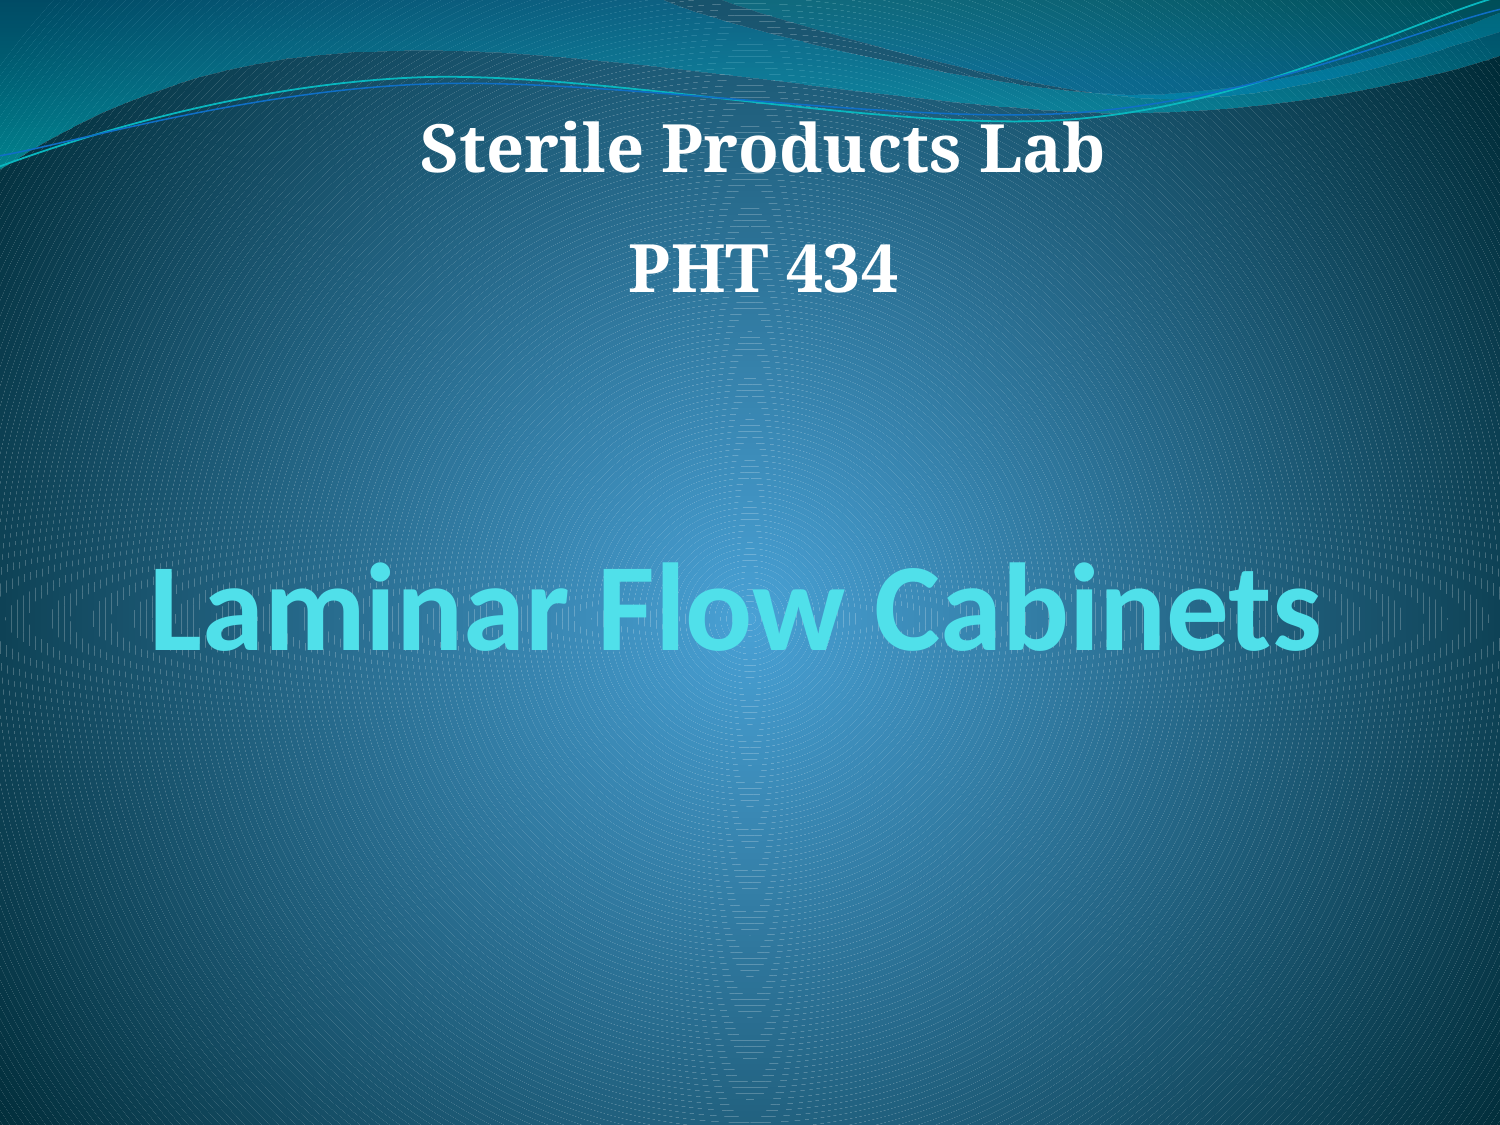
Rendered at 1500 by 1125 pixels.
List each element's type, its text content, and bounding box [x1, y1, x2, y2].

subtitle Sterile Products Lab PHT 434 [117, 58, 1406, 347]
title Laminar Flow Cabinets [93, 375, 1382, 675]
